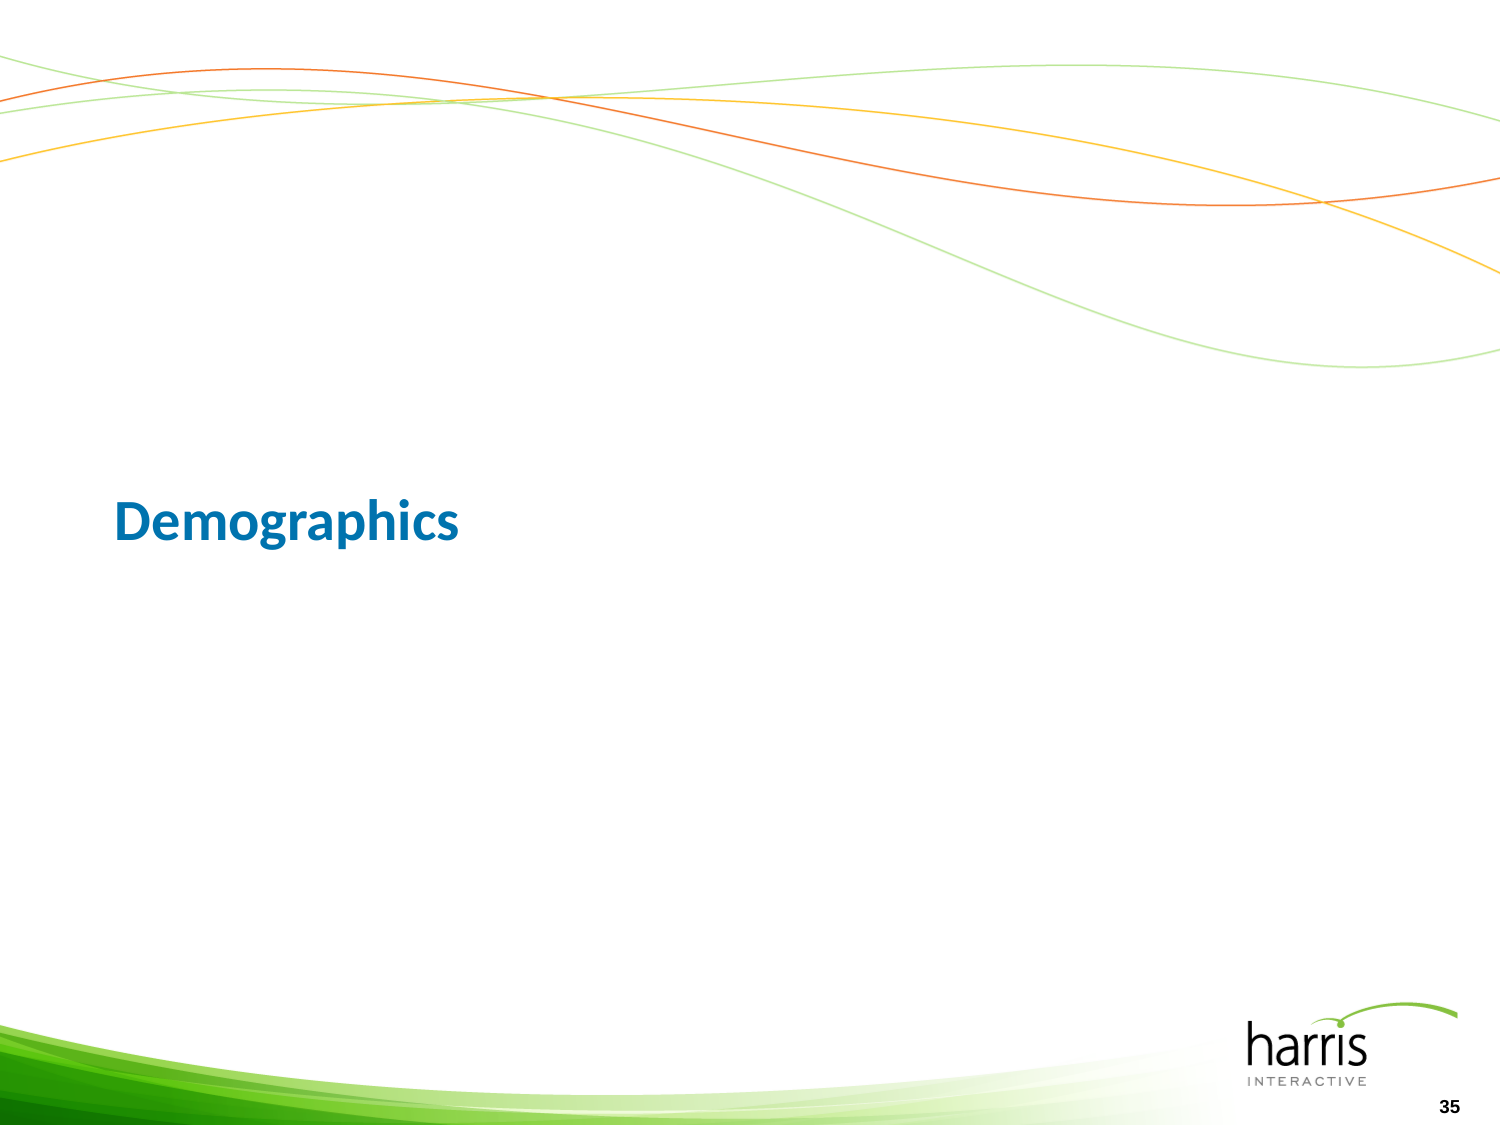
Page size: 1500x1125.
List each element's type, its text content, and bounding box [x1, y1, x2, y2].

picture [0, 0, 1500, 1125]
title Demographics [99, 474, 1351, 563]
slide_number 35 [1399, 1086, 1500, 1125]
